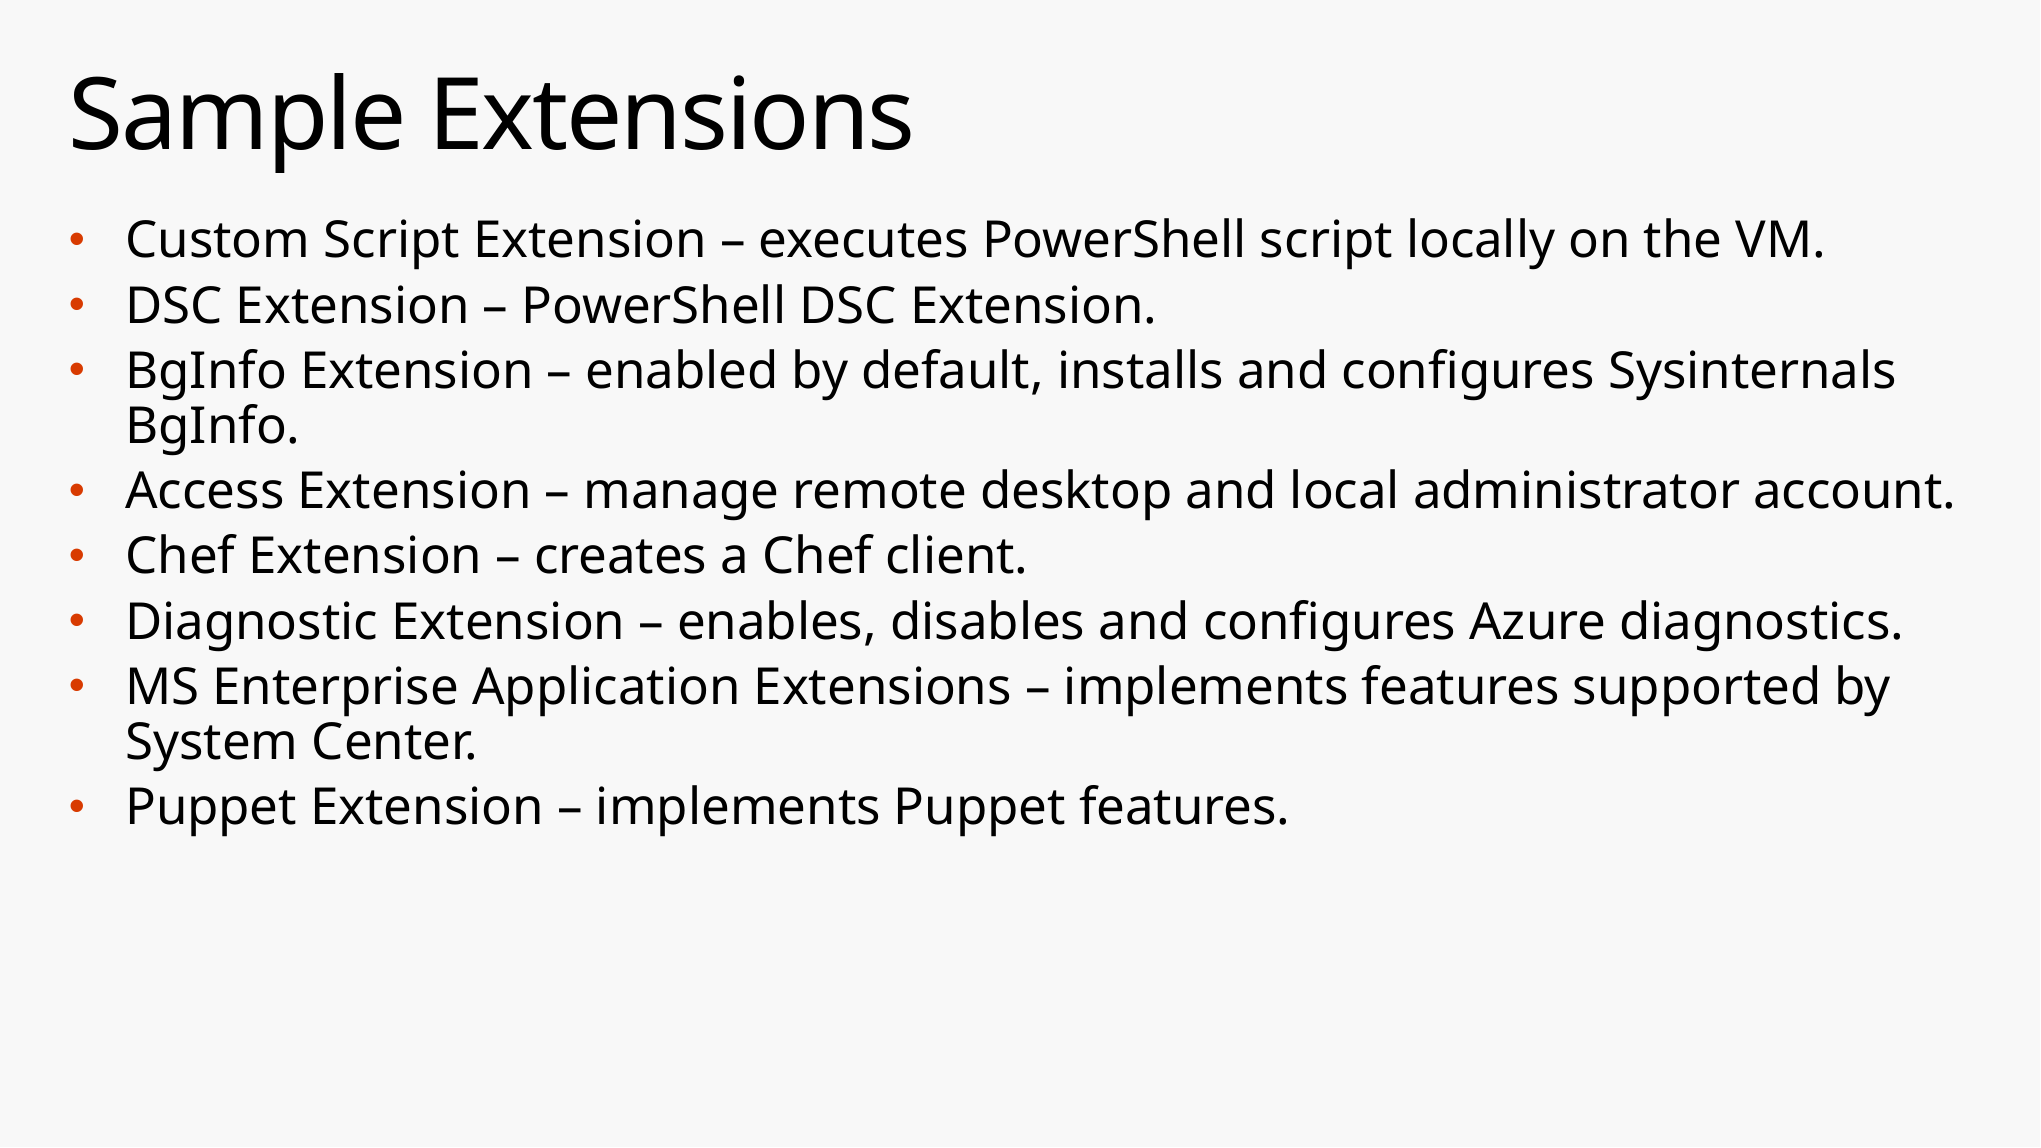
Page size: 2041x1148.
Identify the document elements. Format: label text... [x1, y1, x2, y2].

list Custom Script Extension – executes PowerShell script locally on the VM. DSC Extension – PowerShell DSC Extension. BgInfo Extension – enabled by default, installs and configures Sysinternals BgInfo. Access Extension – manage remote desktop and local administrator account. Chef Extension – creates a Chef client. Diagnostic Extension – enables, disables and configures Azure diagnostics. MS Enterprise Application Extensions – implements features supported by System Center. Puppet Extension – implements Puppet features. [45, 198, 1996, 928]
title Sample Extensions [45, 48, 1996, 198]
